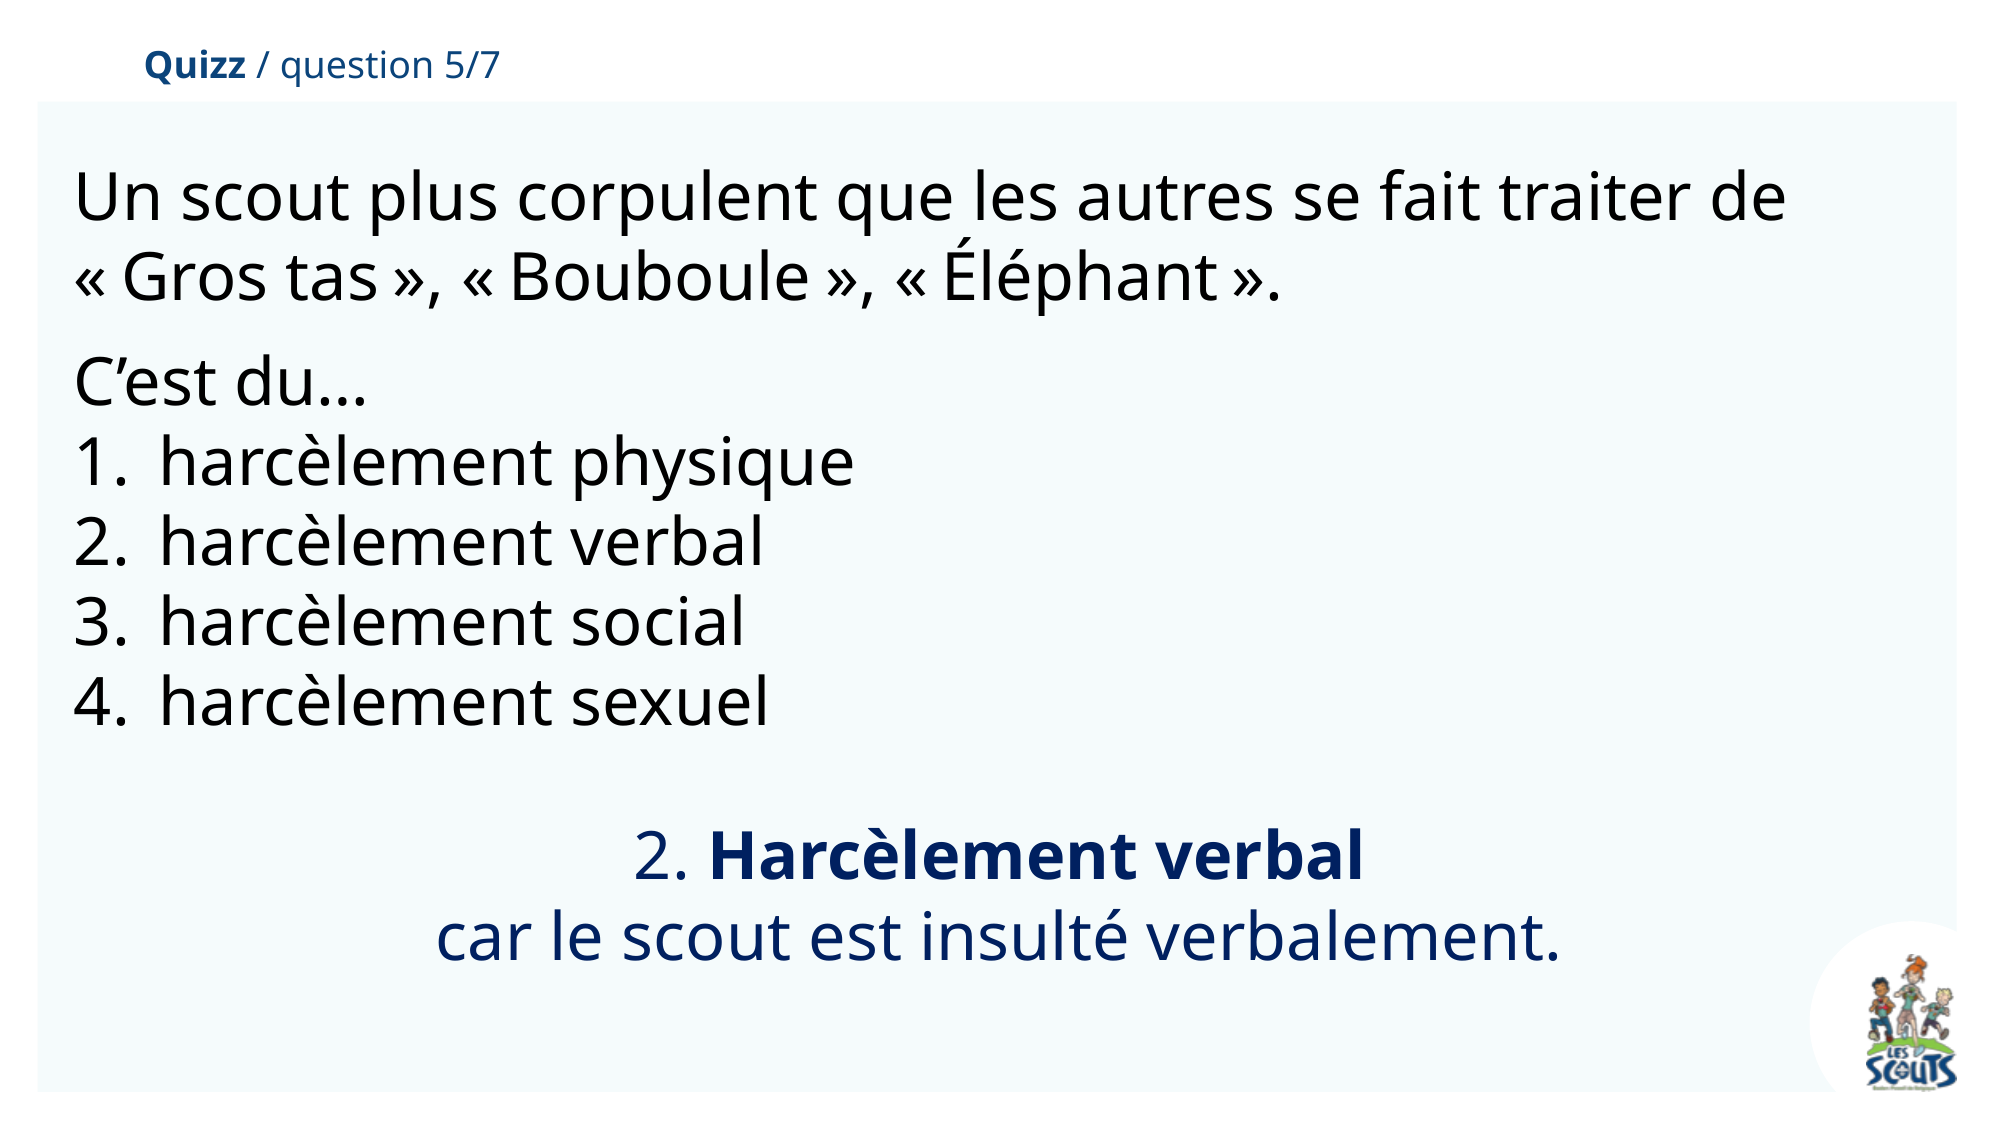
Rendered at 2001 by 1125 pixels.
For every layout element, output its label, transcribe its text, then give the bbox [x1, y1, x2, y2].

text_box Quizz / question 5/7 [129, 33, 1310, 94]
text_box 2. Harcèlement verbal car le scout est insulté verbalement. [66, 806, 1934, 981]
text_box Un scout plus corpulent que les autres se fait traiter de « Gros tas », « Bouboule », « Éléphant ». C’est du… harcèlement physique harcèlement verbal harcèlement social harcèlement sexuel [59, 146, 1813, 746]
picture [1866, 954, 1957, 1092]
